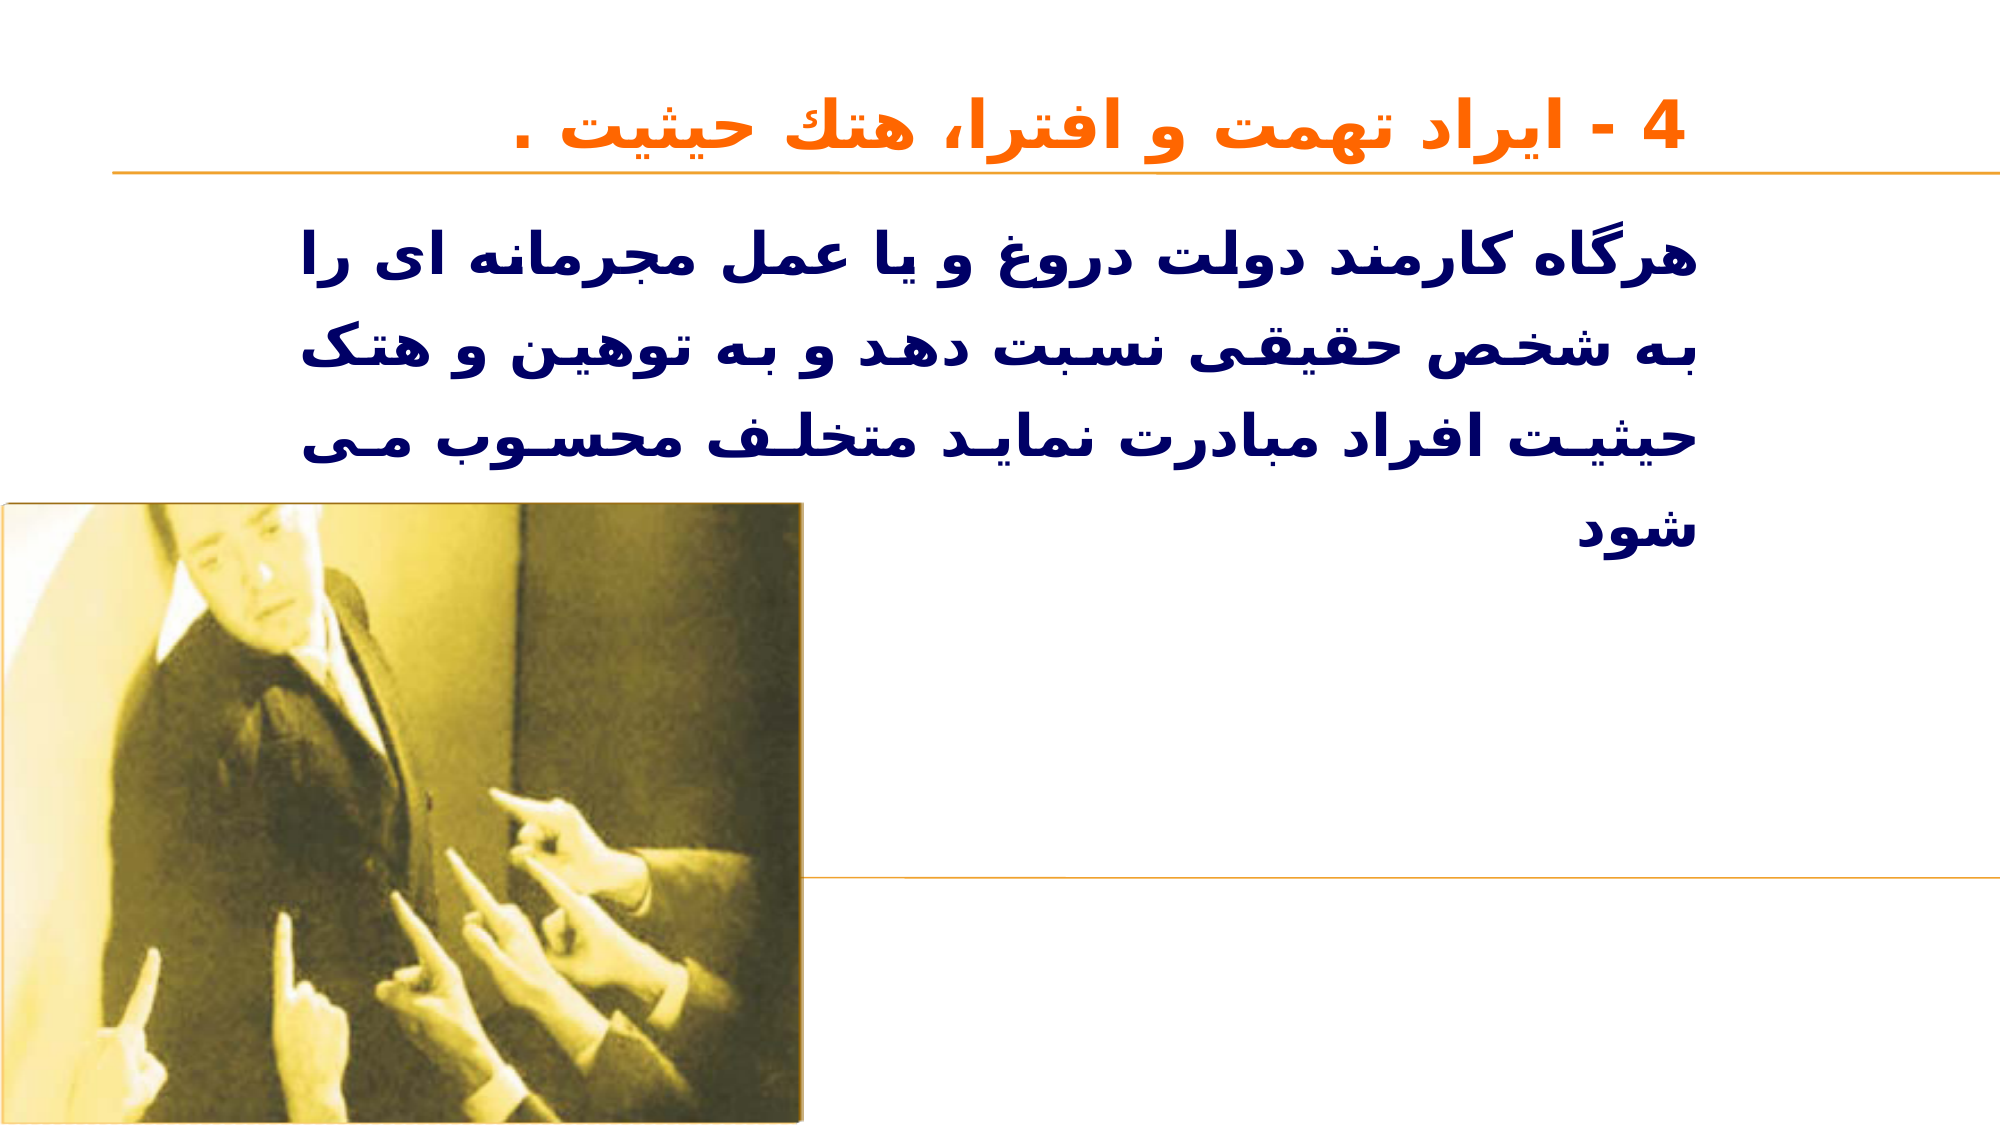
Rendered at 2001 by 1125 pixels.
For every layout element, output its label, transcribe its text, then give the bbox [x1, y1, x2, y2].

text_box 4 - ايراد تهمت و افترا، هتك حيثيت . [279, 42, 1704, 170]
text_box هرگاه کارمند دولت دروغ و یا عمل مجرمانه ای را به شخص حقیقی نسبت دهد و به توهین و هتک حیثیت افراد مبادرت نماید متخلف محسوب می شود [285, 187, 1715, 566]
picture [0, 502, 805, 1125]
